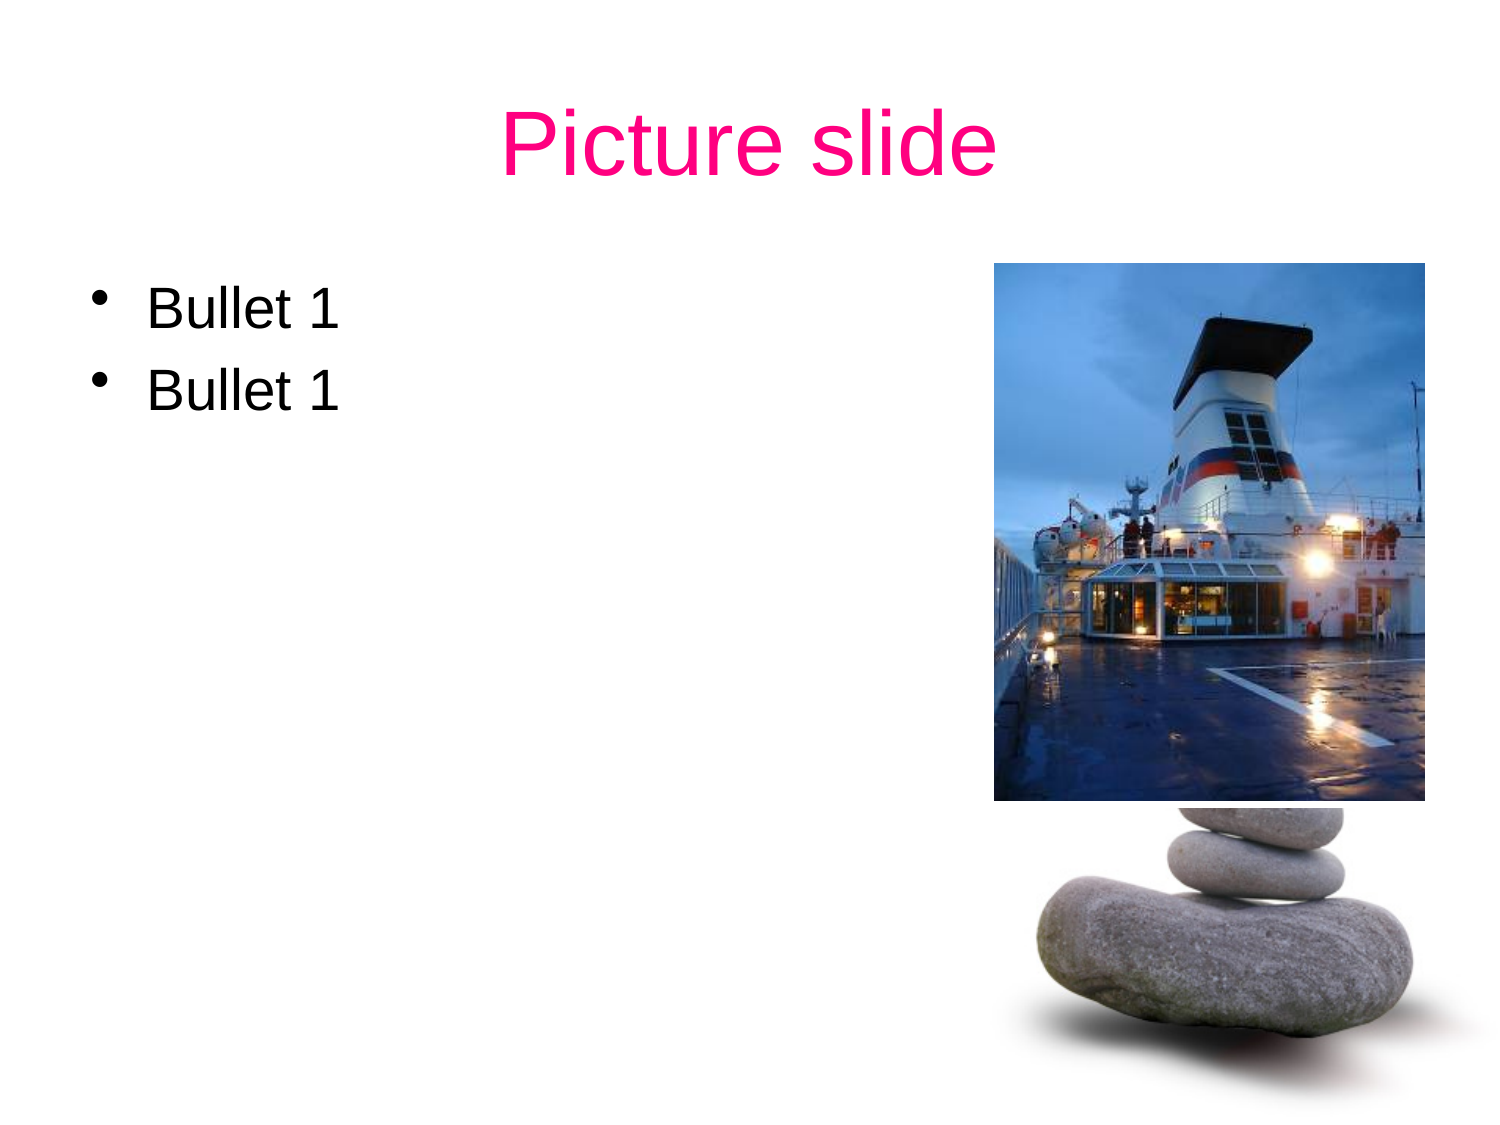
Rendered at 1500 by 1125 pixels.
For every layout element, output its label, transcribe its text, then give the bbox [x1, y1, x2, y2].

picture [993, 262, 1426, 802]
picture [919, 304, 1500, 1125]
list Bullet 1 Bullet 1 [75, 262, 737, 870]
title Picture slide [75, 45, 1425, 233]
